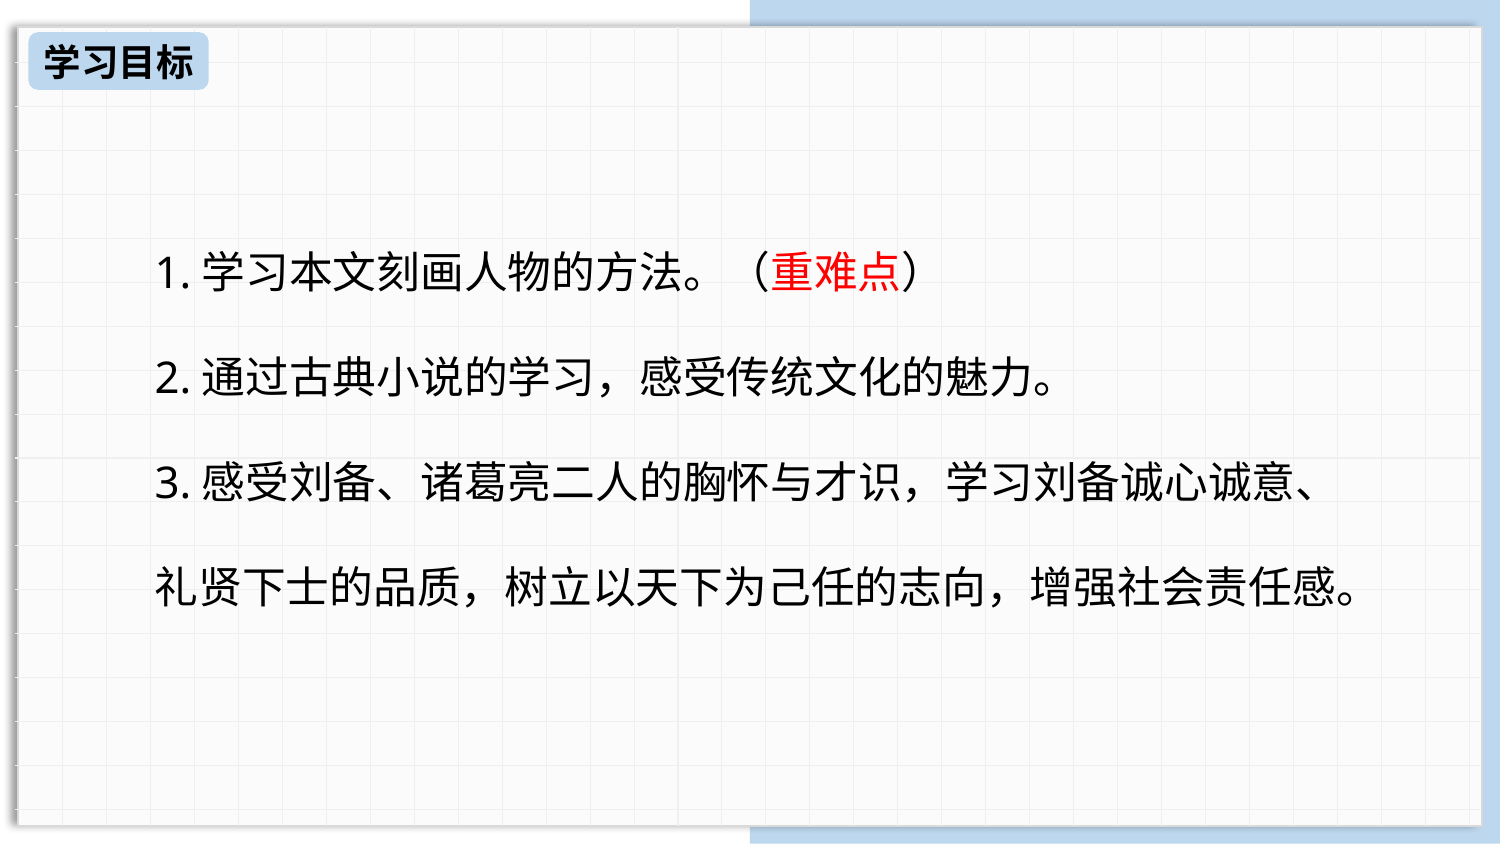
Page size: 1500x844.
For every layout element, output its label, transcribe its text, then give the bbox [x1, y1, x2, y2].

text_box 学习目标 [27, 31, 210, 91]
text_box 1.学习本文刻画人物的方法。（重难点） 2.通过古典小说的学习，感受传统文化的魅力。 3.感受刘备、诸葛亮二人的胸怀与才识，学习刘备诚心诚意、礼贤下士的品质，树立以天下为己任的志向，增强社会责任感。 [143, 186, 1357, 619]
